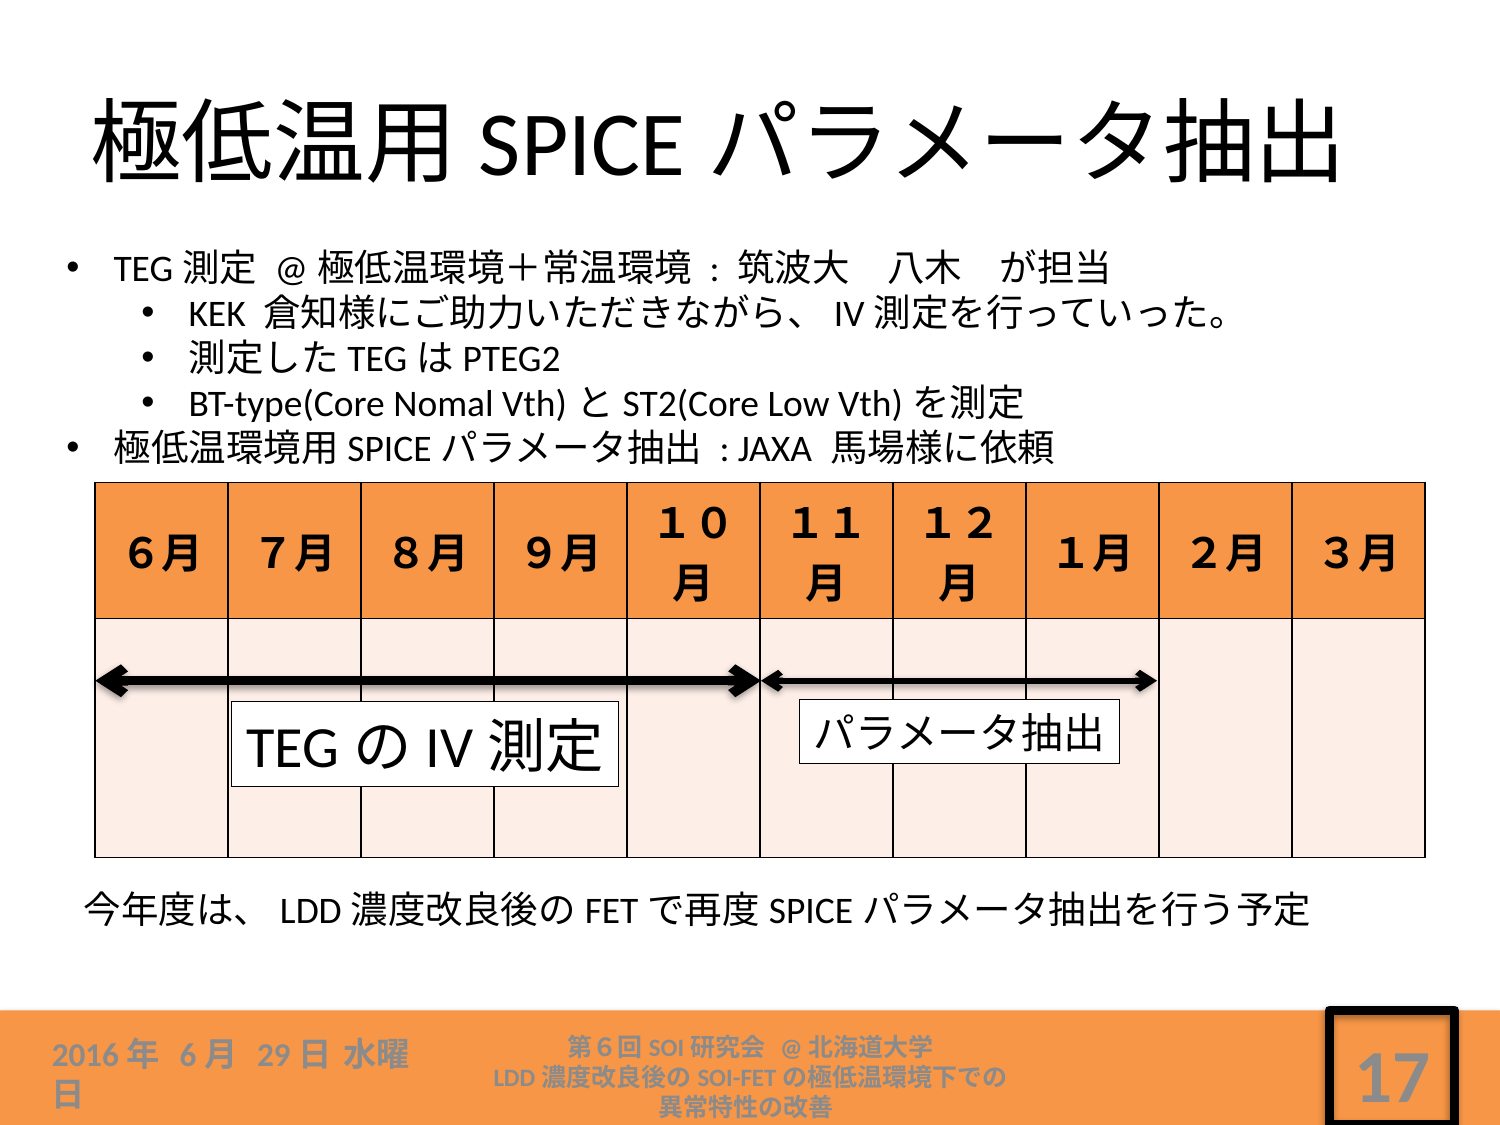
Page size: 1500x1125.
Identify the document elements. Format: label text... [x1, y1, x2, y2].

table_cell [1027, 687, 1158, 857]
text_box パラメータ抽出 [799, 699, 1120, 764]
table_cell [894, 619, 1025, 676]
table_header ９月 [495, 483, 626, 618]
table_cell [229, 619, 360, 675]
table_header ７月 [229, 483, 360, 618]
table_cell [96, 619, 227, 677]
table_cell [628, 619, 759, 677]
table_header ８月 [362, 483, 493, 618]
table_cell [761, 691, 892, 857]
title 極低温用SPICEパラメータ抽出 [75, 45, 1425, 233]
table_header ２月 [1160, 483, 1291, 618]
table_header １１月 [761, 483, 892, 618]
table_cell [362, 787, 493, 857]
table_header １２月 [894, 483, 1025, 618]
text_box TEG測定 @極低温環境＋常温環境 : 筑波大 八木 が担当 KEK 倉知様にご助力いただきながら、IV測定を行っていった。 測定したTEGはPTEG2 BT-type(Core Nomal Vth)とST2(Core Low Vth)を測定 極低温環境用SPICEパラメータ抽出 : JAXA 馬場様に依頼 [51, 236, 1262, 477]
table_cell [1160, 619, 1291, 857]
table_header ３月 [1293, 483, 1424, 618]
table_cell [362, 619, 493, 675]
table_header ６月 [96, 483, 227, 618]
table_cell [96, 691, 227, 857]
table_cell [495, 619, 626, 675]
table_cell [1293, 619, 1424, 857]
table_header １０月 [628, 483, 759, 618]
table_cell [894, 692, 1025, 699]
text_box 今年度は、LDD濃度改良後のFETで再度SPICEパラメータ抽出を行う予定 [68, 879, 1326, 939]
table_cell [894, 764, 1025, 857]
table_cell [628, 691, 759, 857]
table_cell [362, 694, 493, 701]
table_cell [495, 694, 626, 857]
table_cell [761, 619, 892, 677]
table_header １月 [1027, 483, 1158, 618]
table_cell [1027, 619, 1158, 680]
table_cell [229, 694, 360, 857]
slide_number 17 [1308, 1042, 1476, 1103]
footer 第６回SOI研究会 @北海道大学 LDD濃度改良後のSOI-FETの極低温環境下での 異常特性の改善 [395, 1028, 1107, 1125]
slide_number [36, 1042, 395, 1103]
text_box TEGのIV測定 [231, 701, 619, 787]
